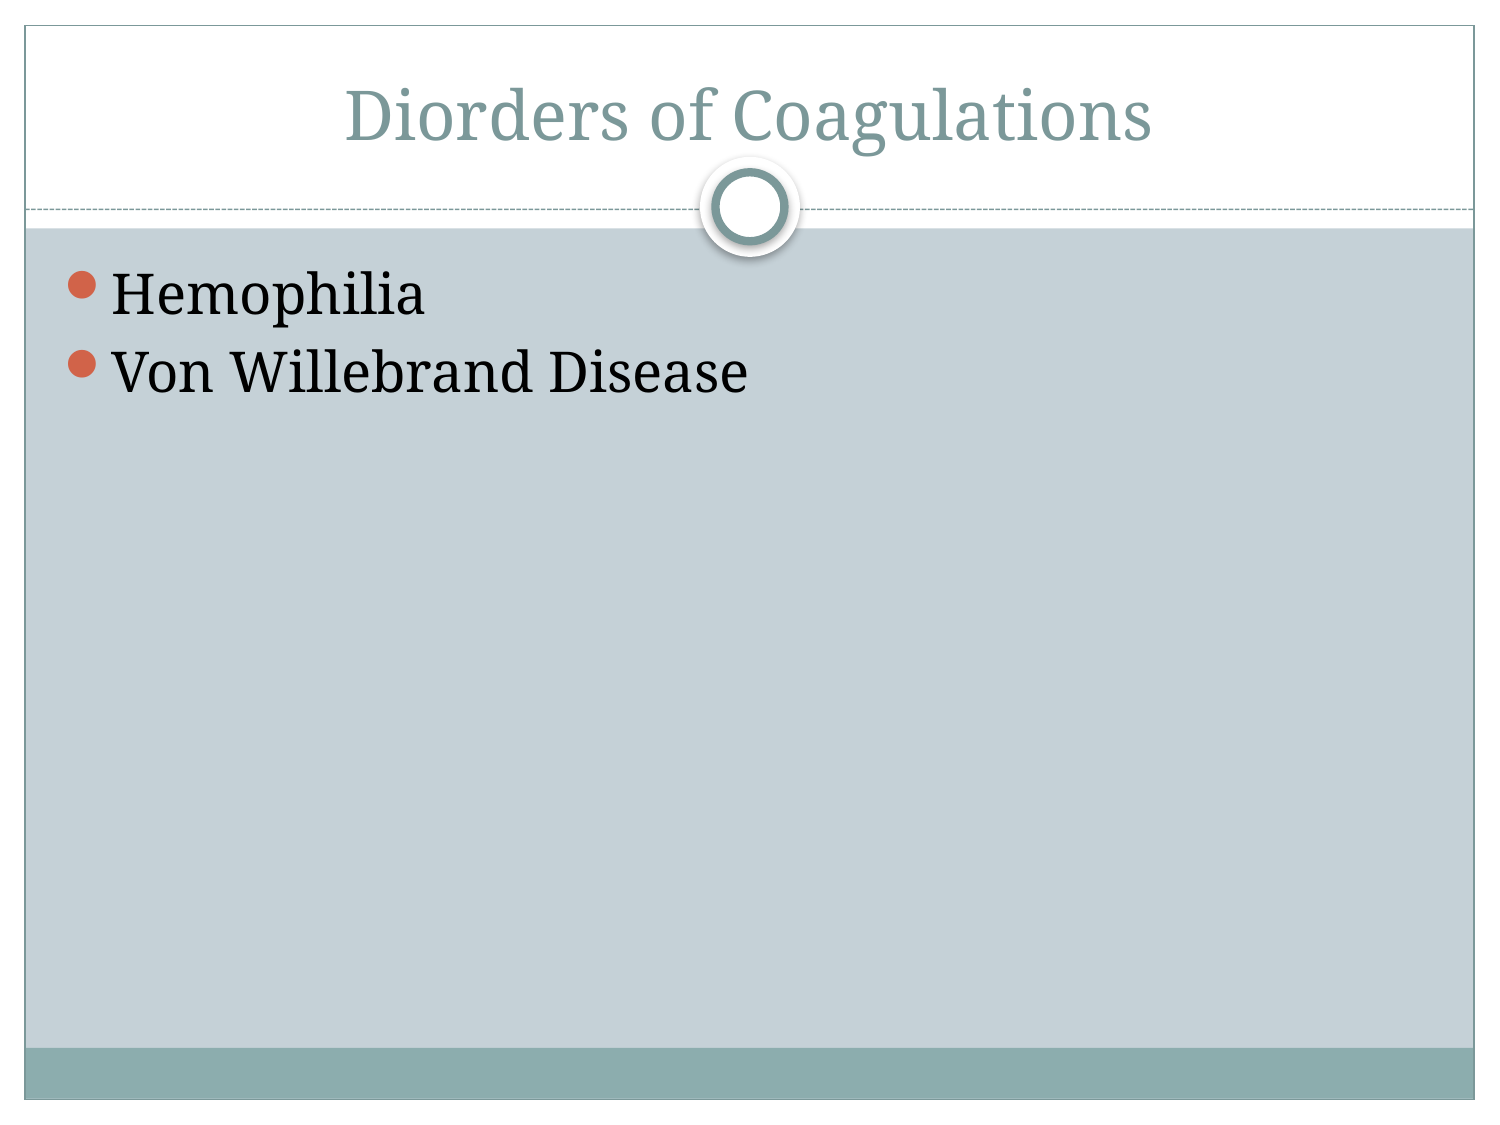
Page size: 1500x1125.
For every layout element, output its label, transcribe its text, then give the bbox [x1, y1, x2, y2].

list Hemophilia Von Willebrand Disease [49, 250, 1445, 1001]
title Diorders of Coagulations [49, 37, 1450, 162]
